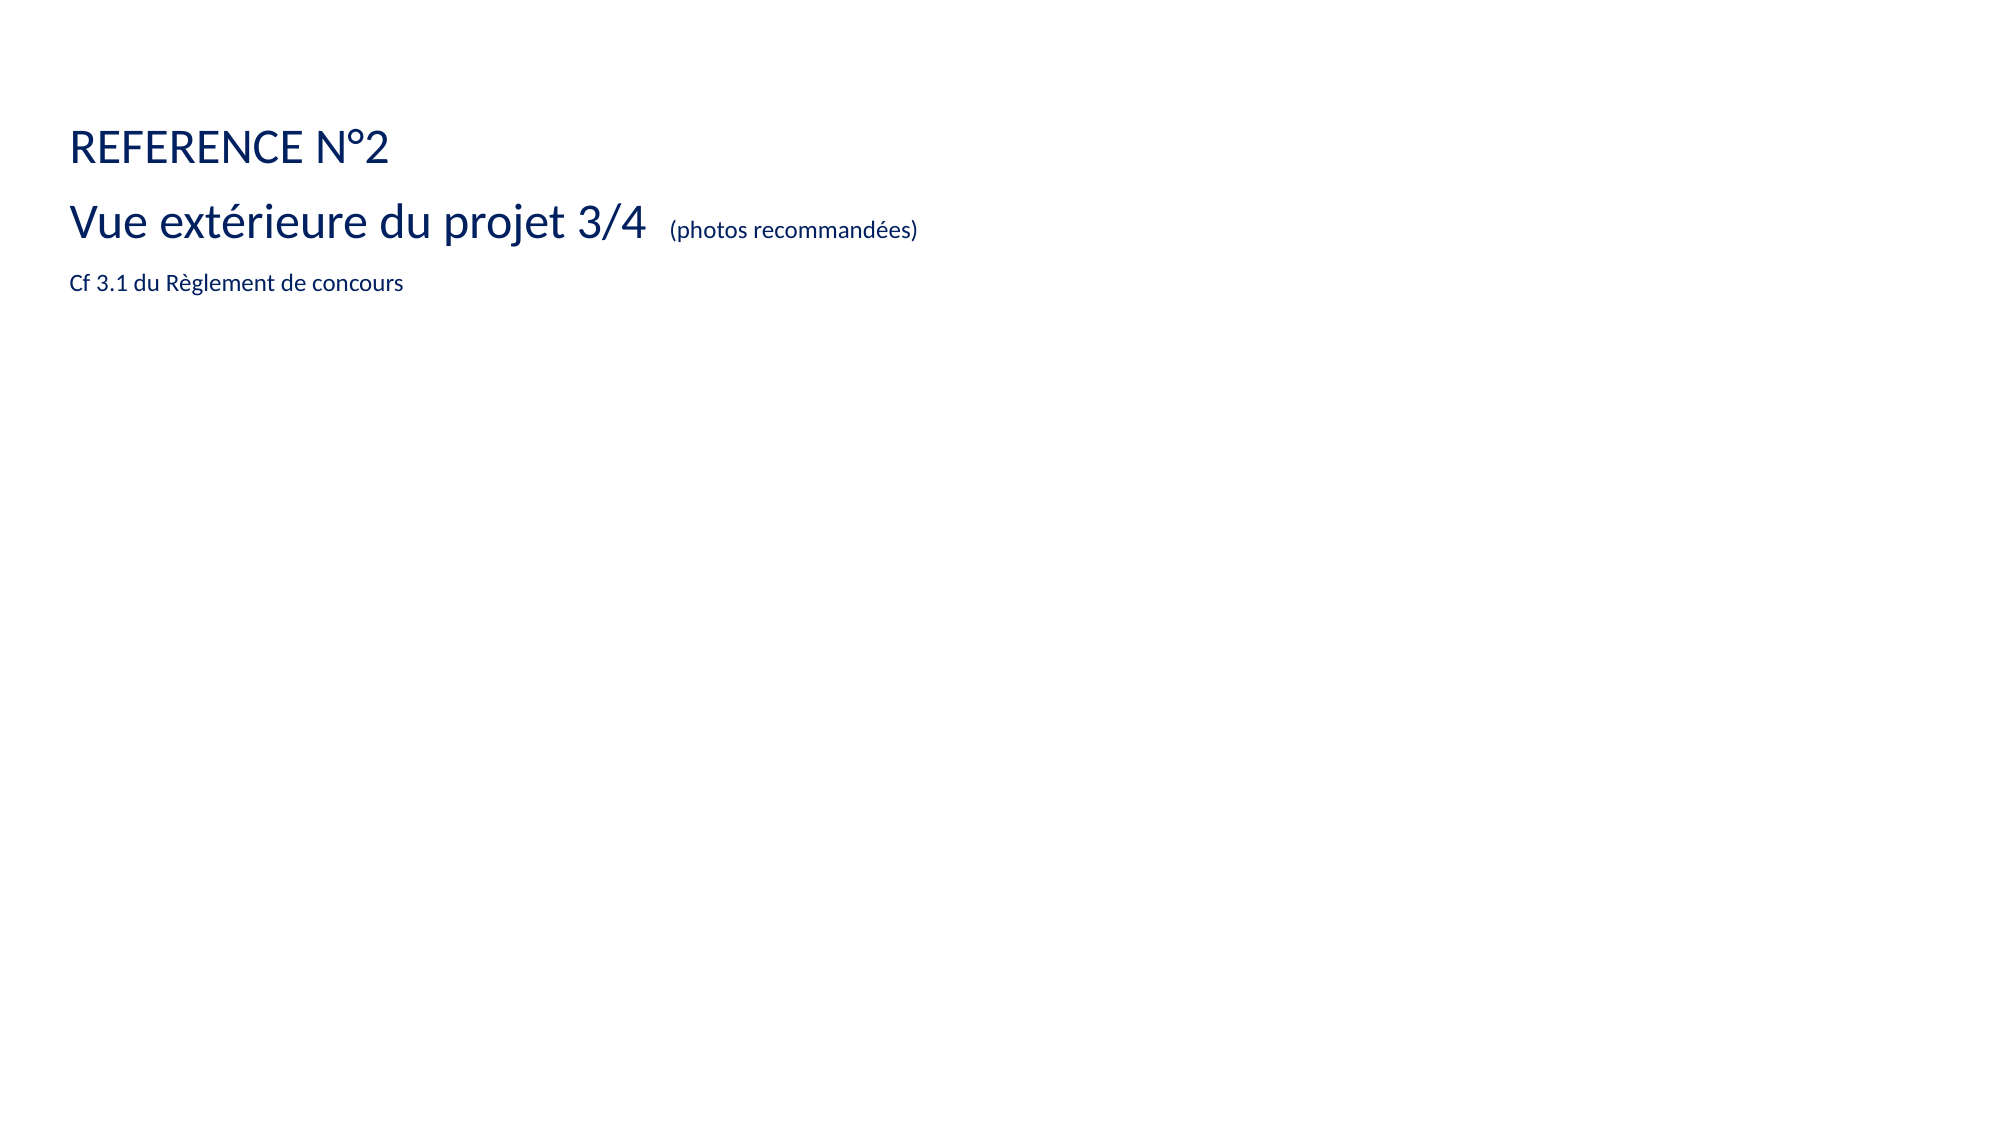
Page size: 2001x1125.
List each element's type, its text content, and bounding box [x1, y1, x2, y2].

subtitle REFERENCE N°2 Vue extérieure du projet 3/4 (photos recommandées) Cf 3.1 du Règlement de concours [54, 112, 1555, 385]
